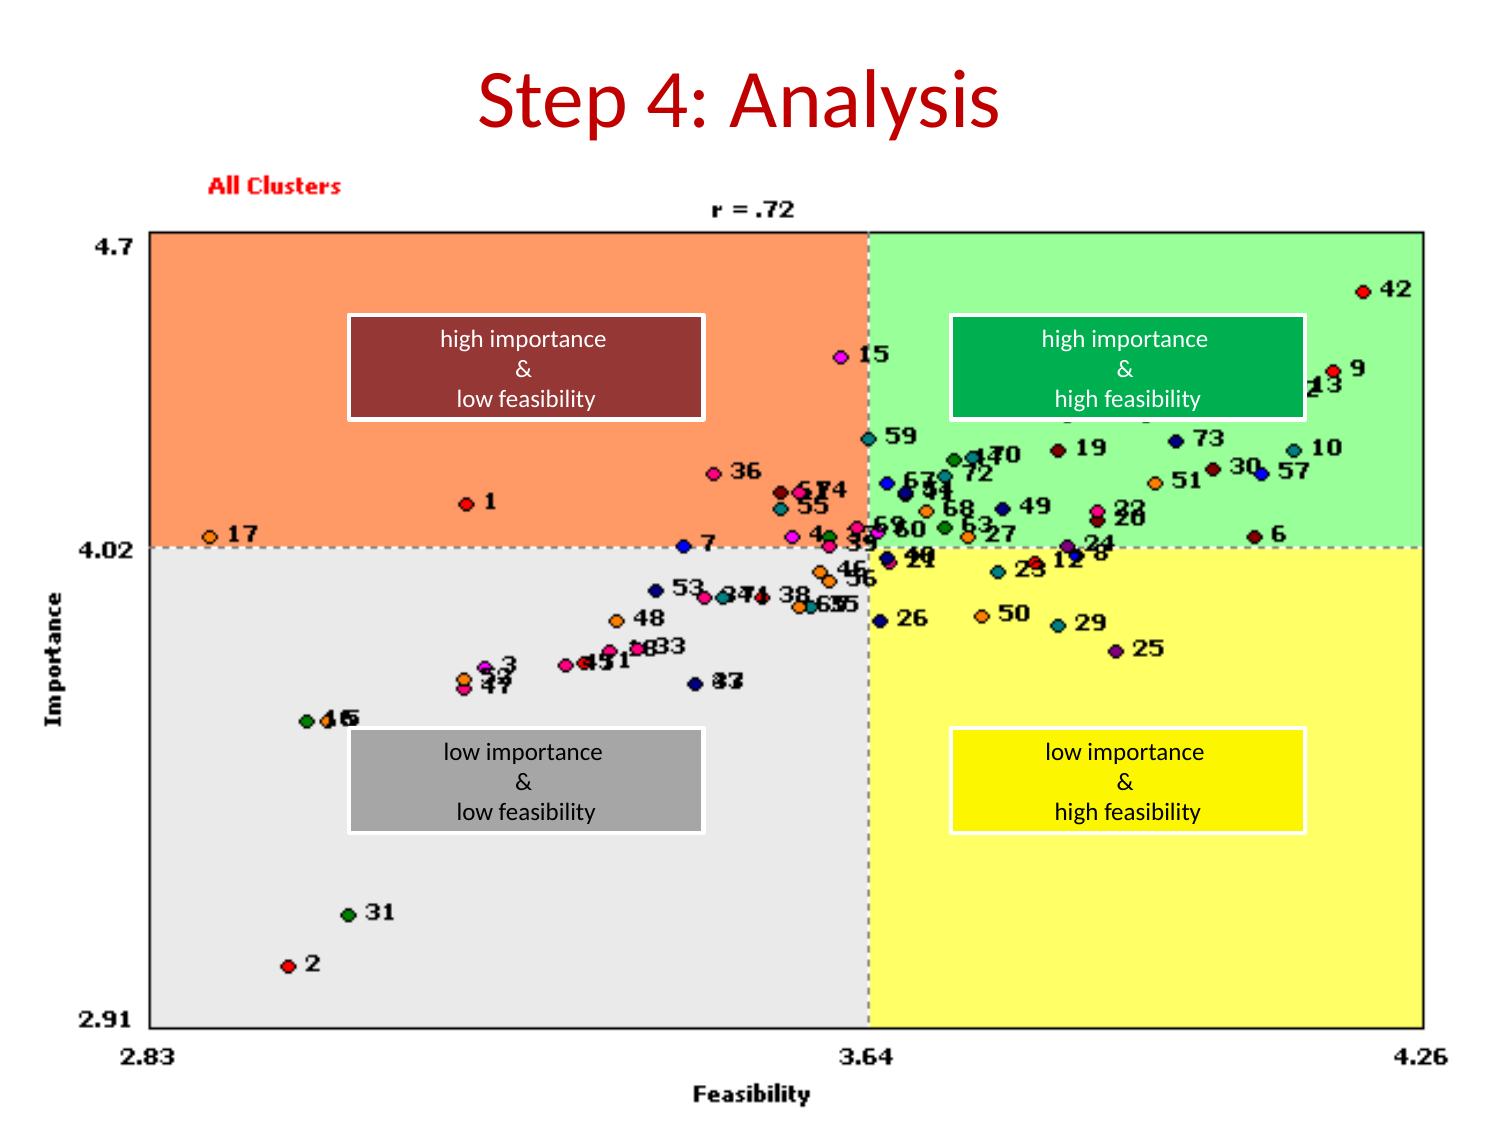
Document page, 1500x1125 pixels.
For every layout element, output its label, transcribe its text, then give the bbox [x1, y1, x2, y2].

title Step 4: Analysis [64, 0, 1415, 167]
picture [29, 169, 1483, 1125]
